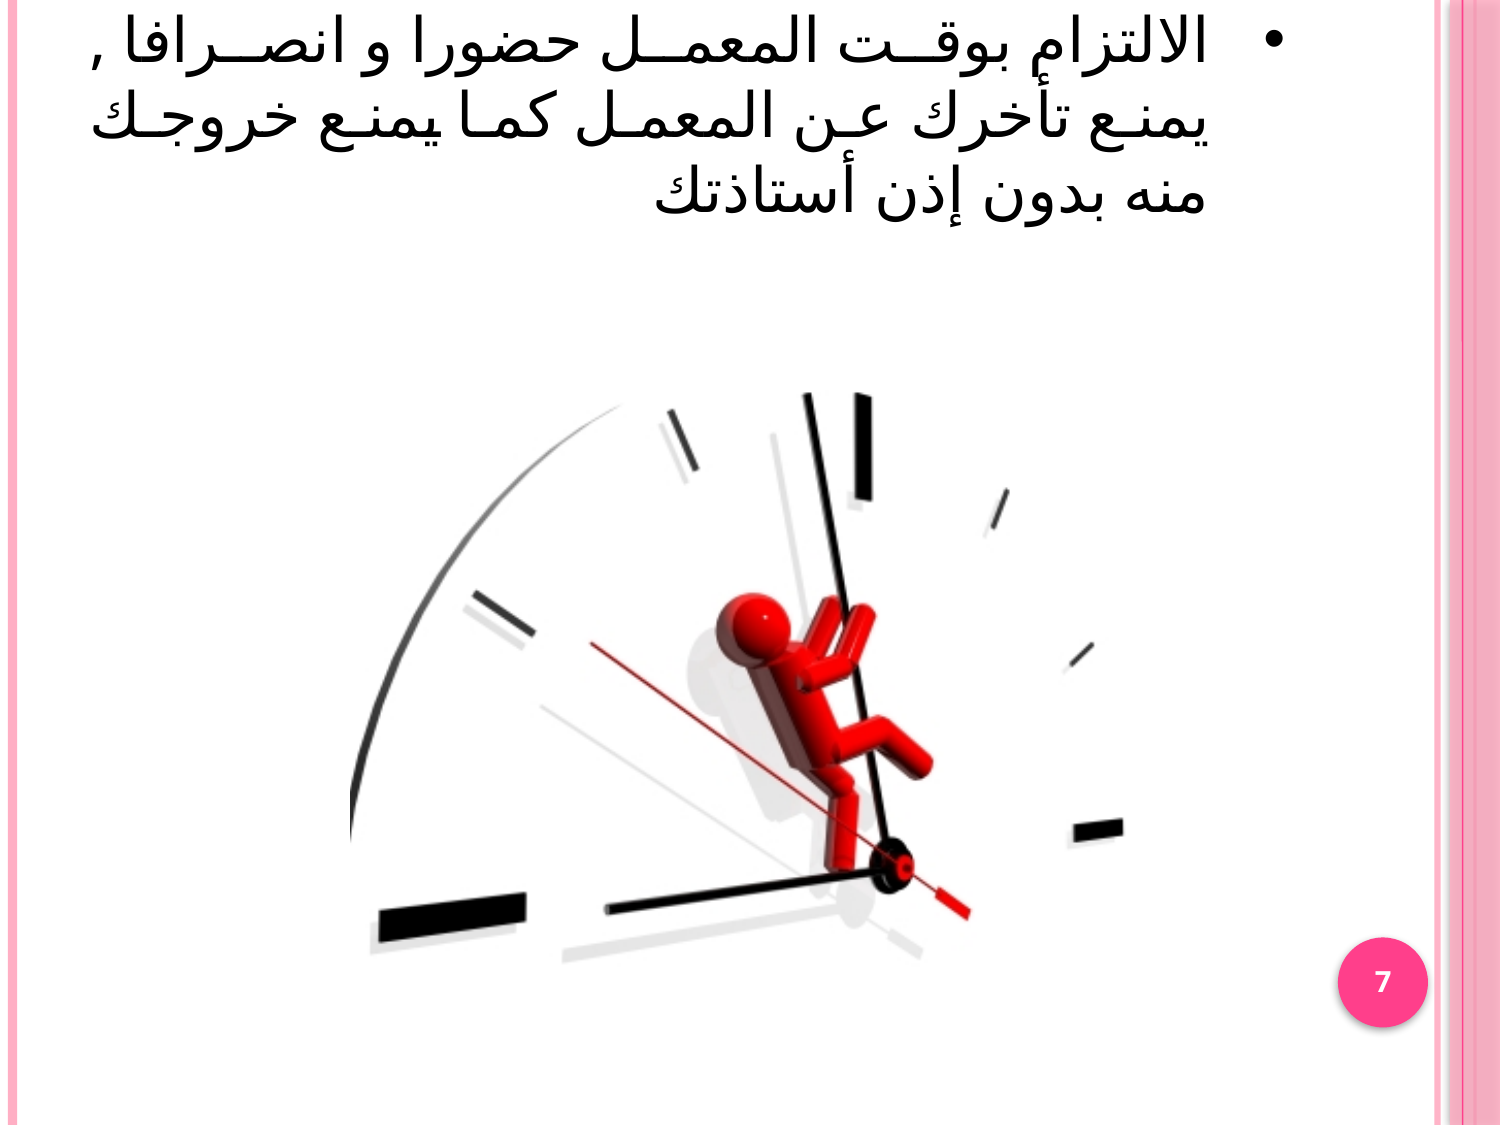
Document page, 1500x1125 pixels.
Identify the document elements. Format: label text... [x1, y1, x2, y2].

slide_number 7 [1333, 940, 1434, 1027]
title الالتزام بوقت المعمل حضورا و انصرافا , يمنع تأخرك عن المعمل كما يمنع خروجك منه بدون إذن أستاذتك [75, 45, 1300, 233]
picture [349, 355, 1176, 976]
